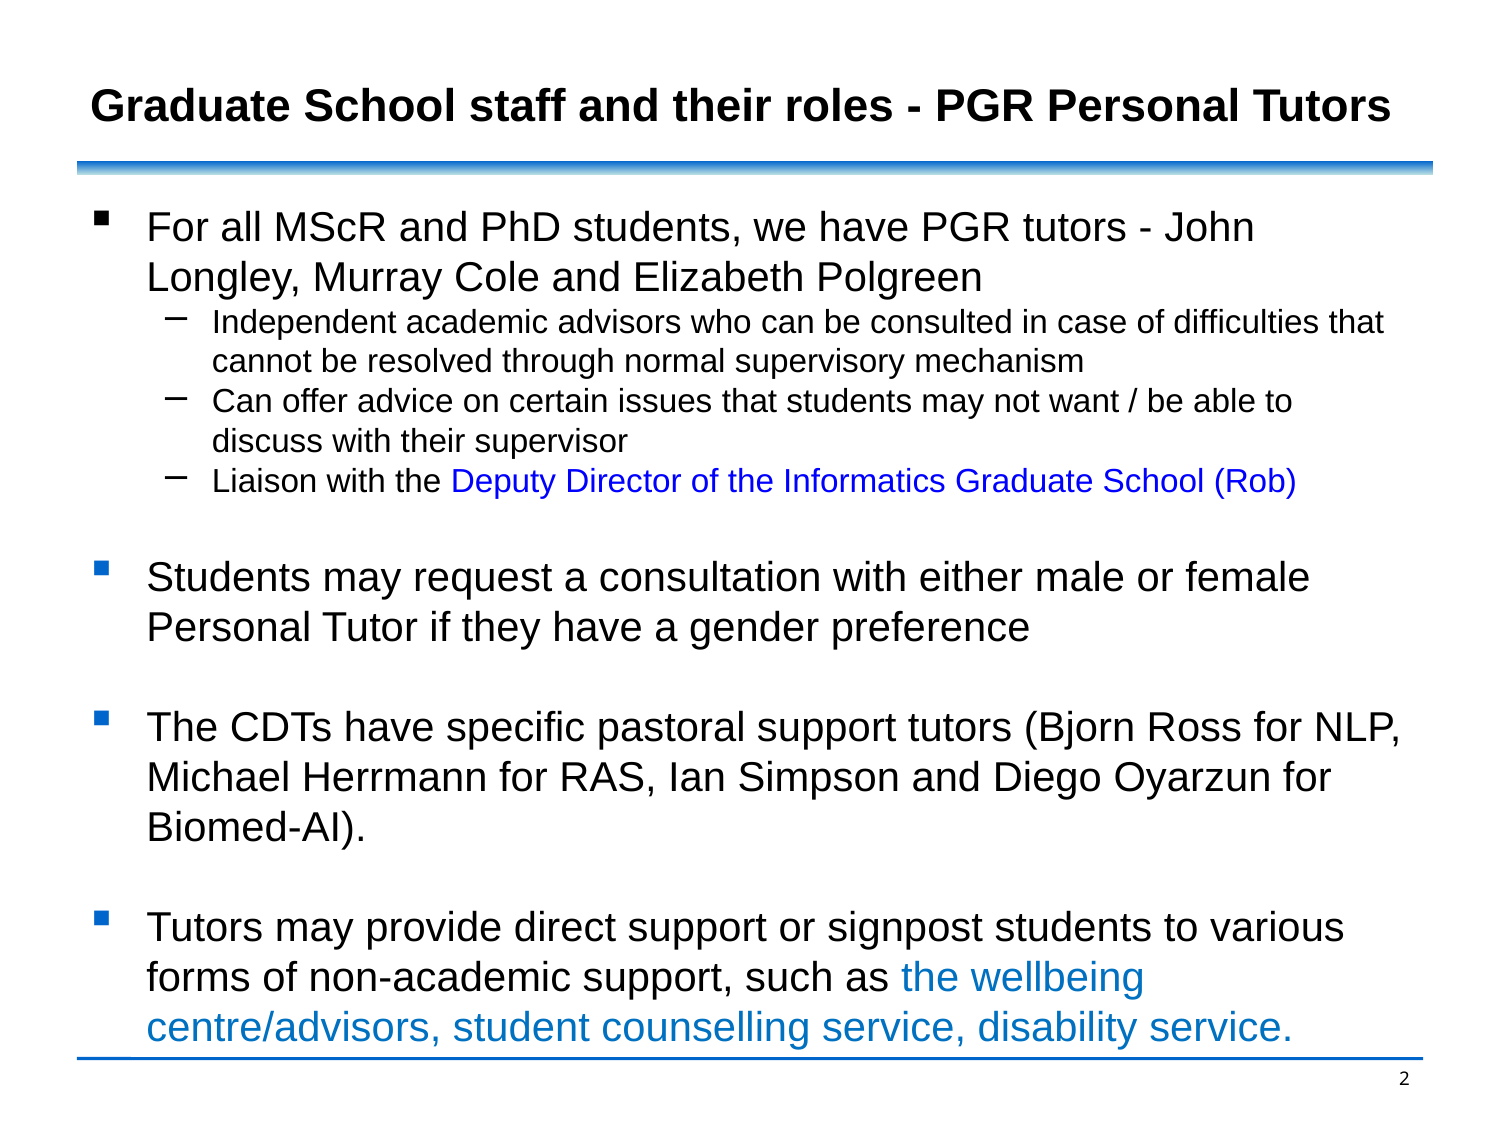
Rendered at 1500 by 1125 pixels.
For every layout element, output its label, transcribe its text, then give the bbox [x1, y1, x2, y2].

list For all MScR and PhD students, we have PGR tutors - John Longley, Murray Cole and Elizabeth Polgreen Independent academic advisors who can be consulted in case of difficulties that cannot be resolved through normal supervisory mechanism Can offer advice on certain issues that students may not want / be able to discuss with their supervisor Liaison with the Deputy Director of the Informatics Graduate School (Rob) Students may request a consultation with either male or female Personal Tutor if they have a gender preference The CDTs have specific pastoral support tutors (Bjorn Ross for NLP, Michael Herrmann for RAS, Ian Simpson and Diego Oyarzun for Biomed-AI). Tutors may provide direct support or signpost students to various forms of non-academic support, such as the wellbeing centre/advisors, student counselling service, disability service. [74, 191, 1426, 1064]
slide_number 2 [1074, 1058, 1426, 1103]
title Graduate School staff and their roles - PGR Personal Tutors [74, 44, 1459, 162]
